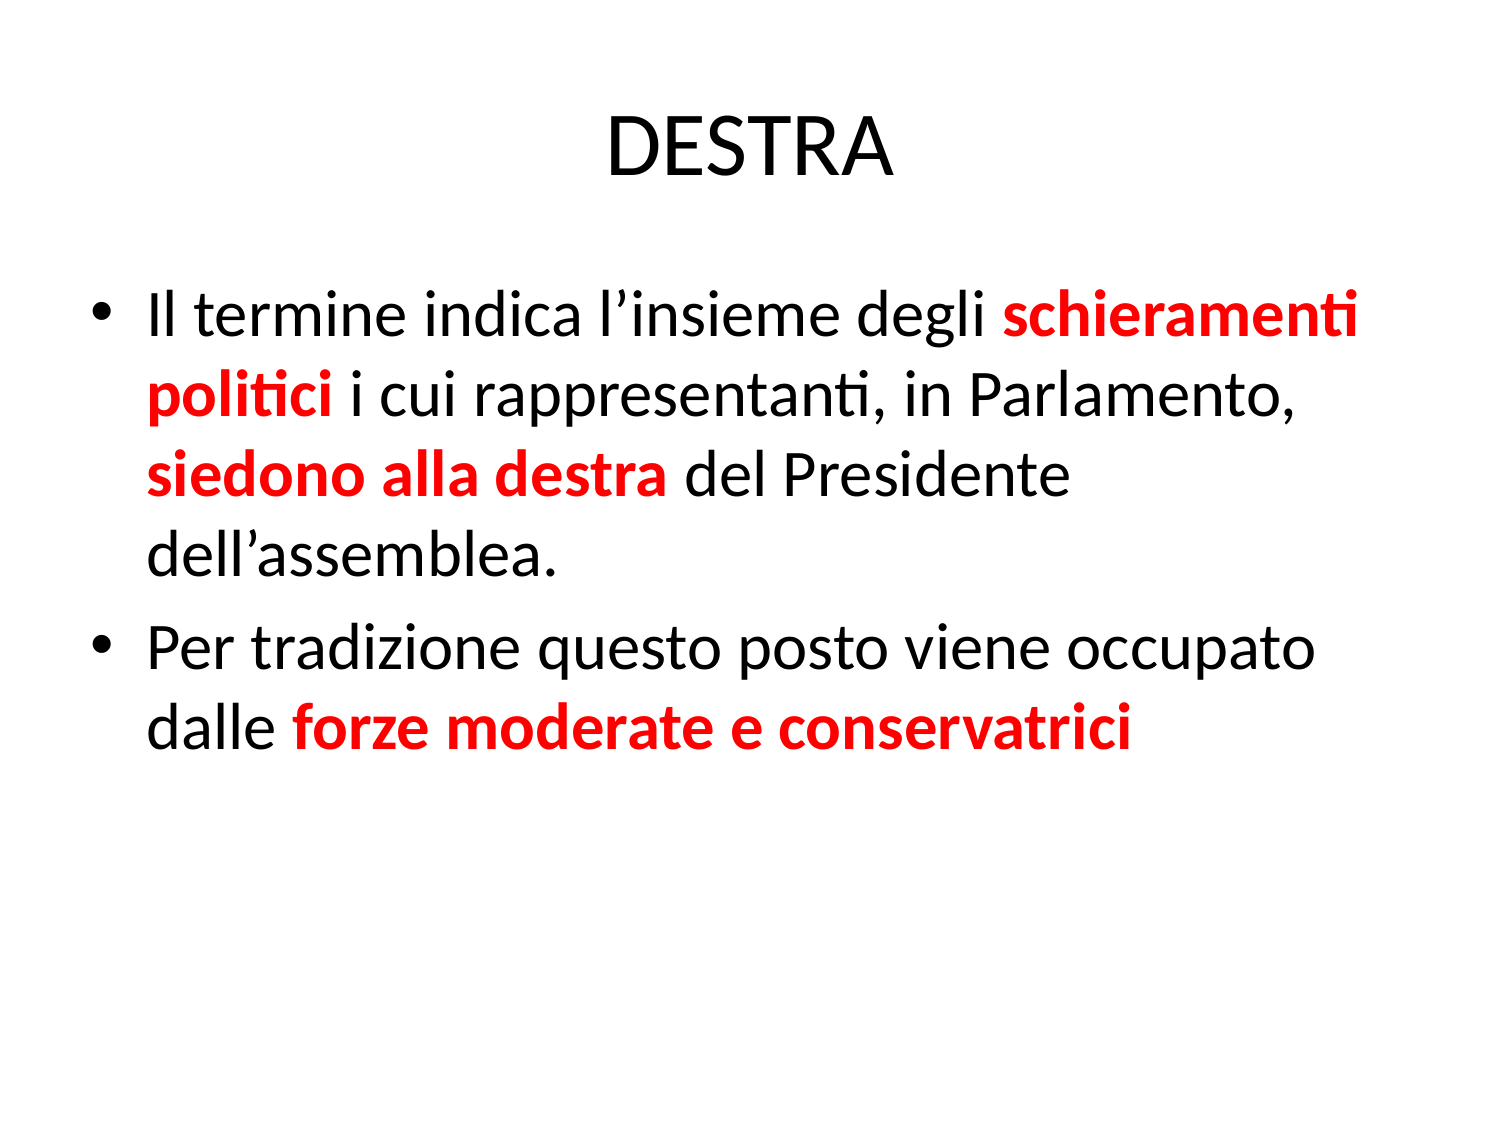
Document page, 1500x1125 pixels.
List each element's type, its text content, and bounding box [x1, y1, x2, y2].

list Il termine indica l’insieme degli schieramenti politici i cui rappresentanti, in Parlamento, siedono alla destra del Presidente dell’assemblea. Per tradizione questo posto viene occupato dalle forze moderate e conservatrici [75, 262, 1425, 1005]
title DESTRA [75, 45, 1425, 233]
